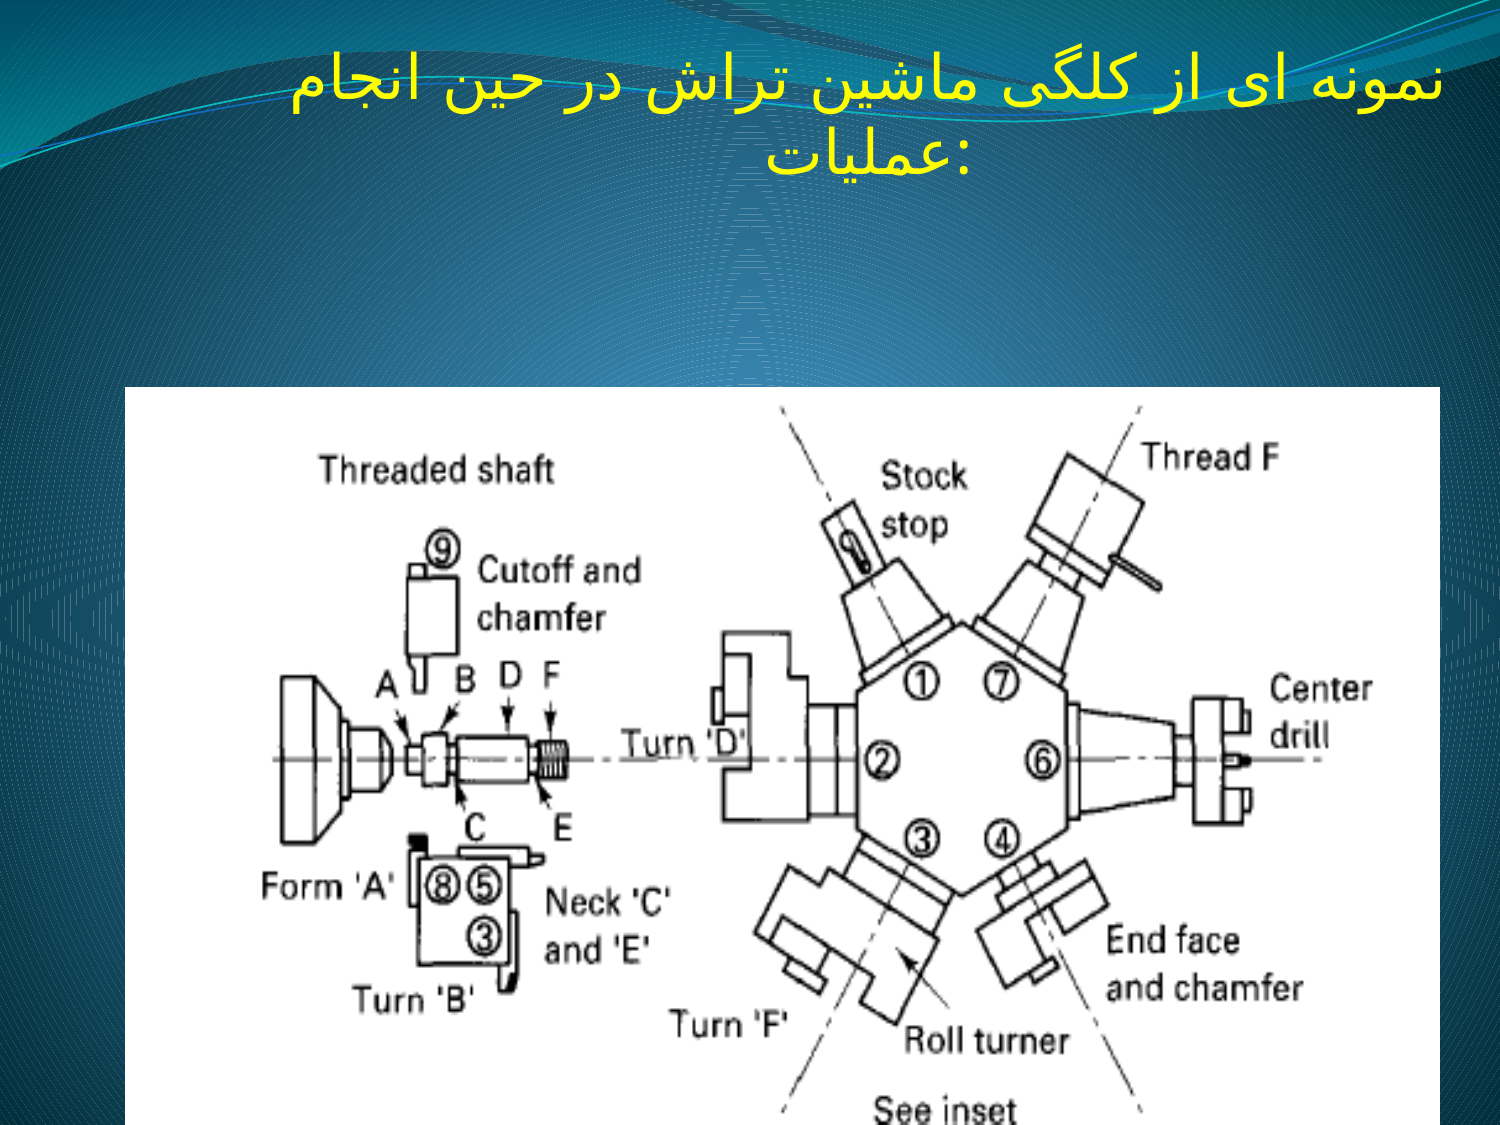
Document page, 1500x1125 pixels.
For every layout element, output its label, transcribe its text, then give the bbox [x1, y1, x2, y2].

picture [124, 387, 1440, 1125]
text_box نمونه ای از کلگی ماشین تراش در حین انجام عملیات: [235, 0, 1500, 227]
